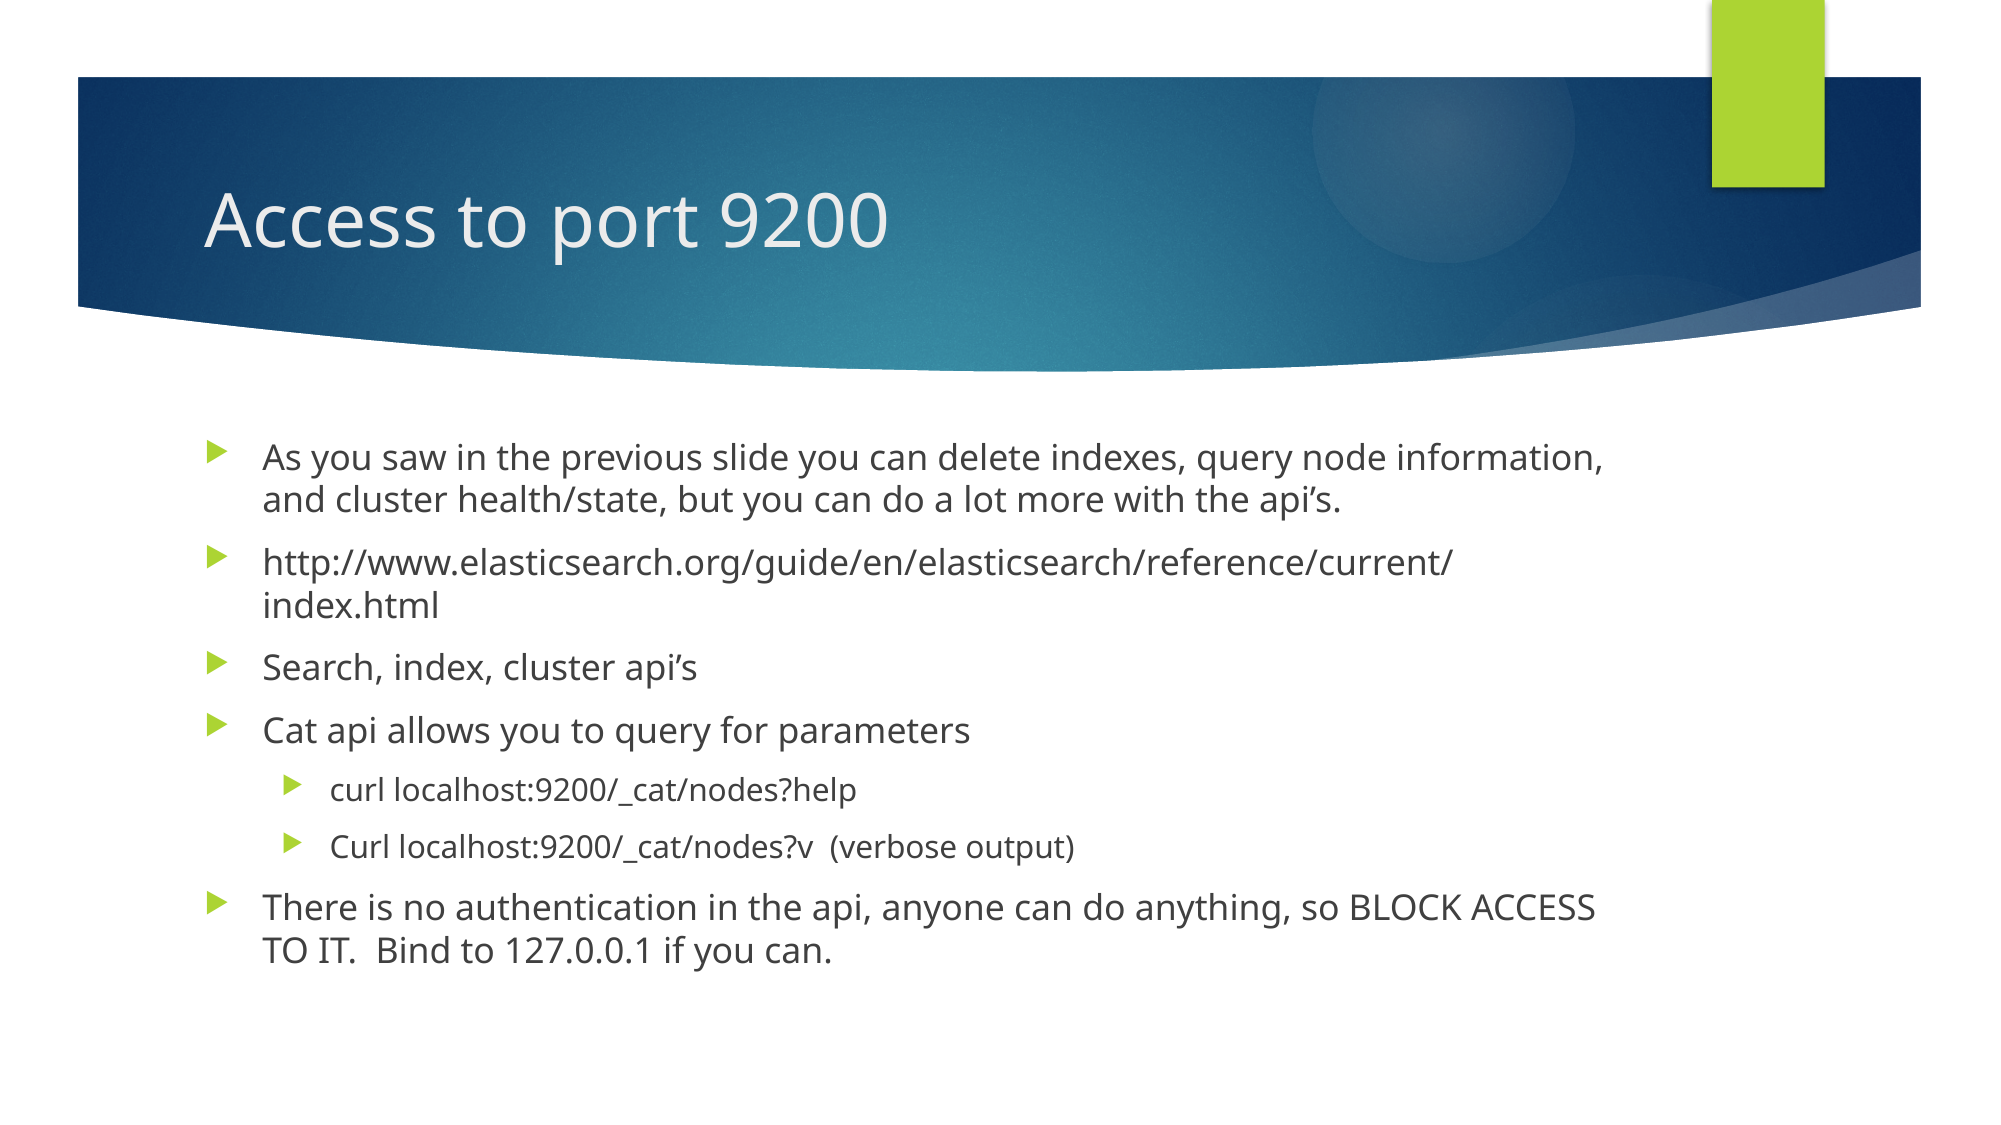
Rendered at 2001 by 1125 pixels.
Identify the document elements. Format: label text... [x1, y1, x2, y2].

list As you saw in the previous slide you can delete indexes, query node information, and cluster health/state, but you can do a lot more with the api’s. http://www.elasticsearch.org/guide/en/elasticsearch/reference/current/index.html Search, index, cluster api’s Cat api allows you to query for parameters curl localhost:9200/_cat/nodes?help Curl localhost:9200/_cat/nodes?v (verbose output) There is no authentication in the api, anyone can do anything, so BLOCK ACCESS TO IT. Bind to 127.0.0.1 if you can. [189, 427, 1627, 988]
title Access to port 9200 [189, 159, 1627, 276]
